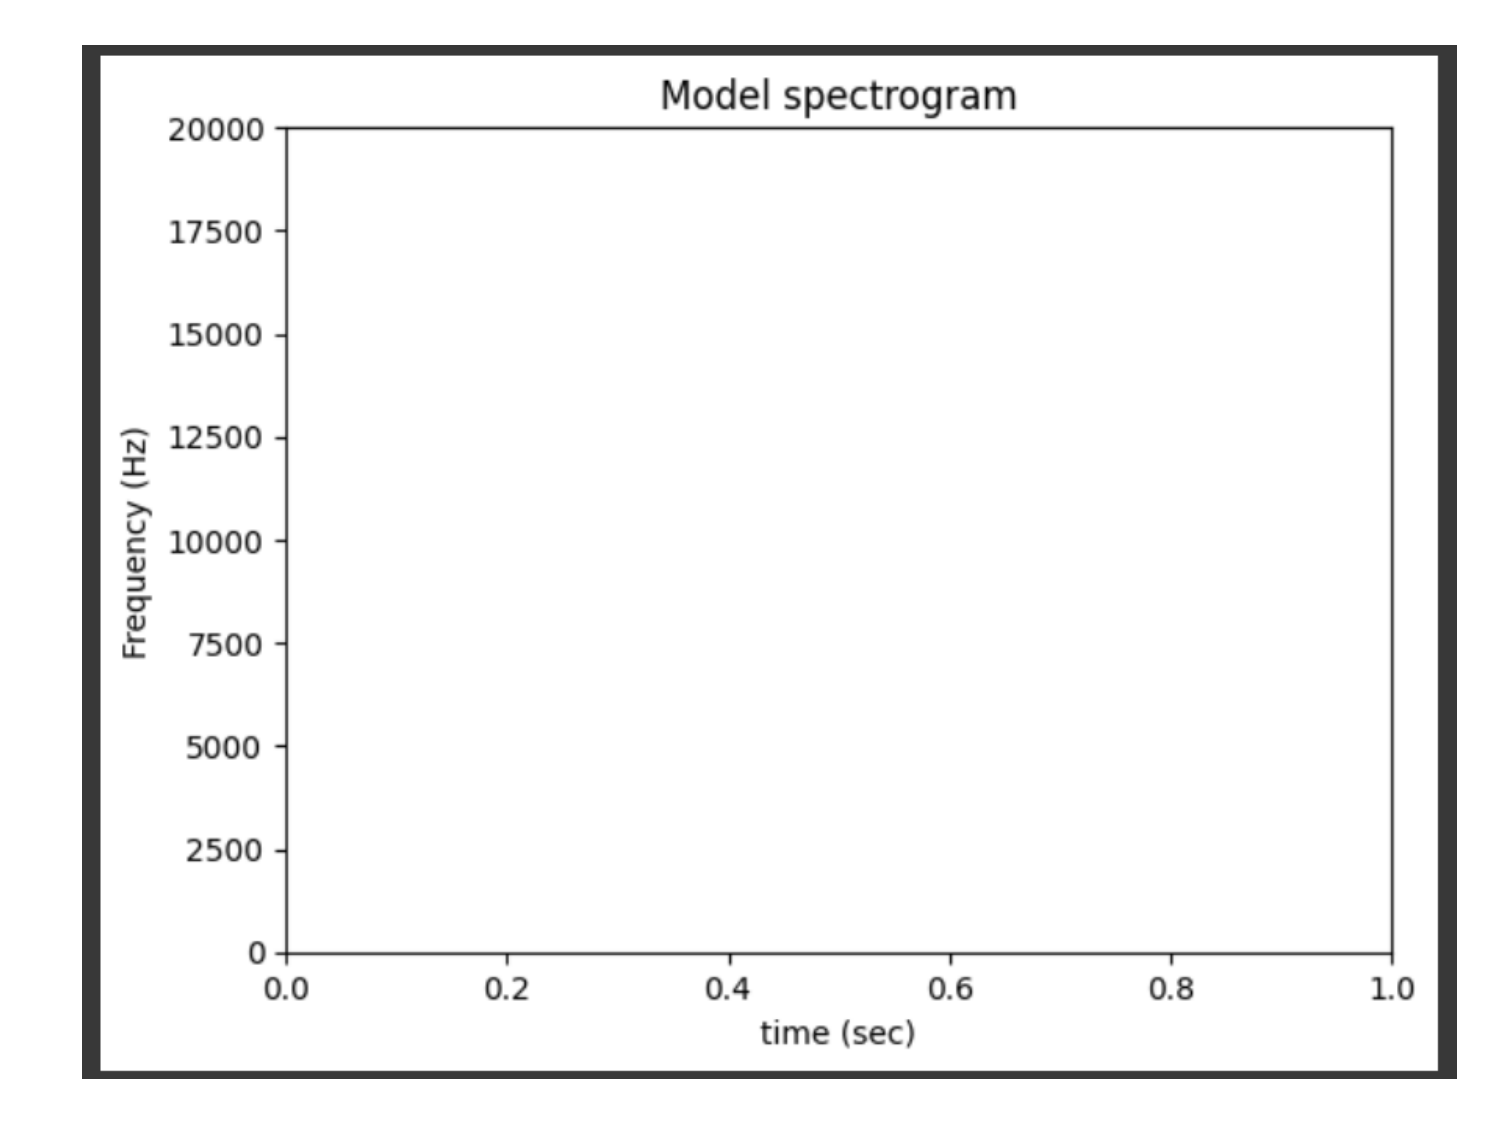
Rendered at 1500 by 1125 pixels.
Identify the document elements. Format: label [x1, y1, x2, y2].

picture [82, 45, 1457, 1080]
